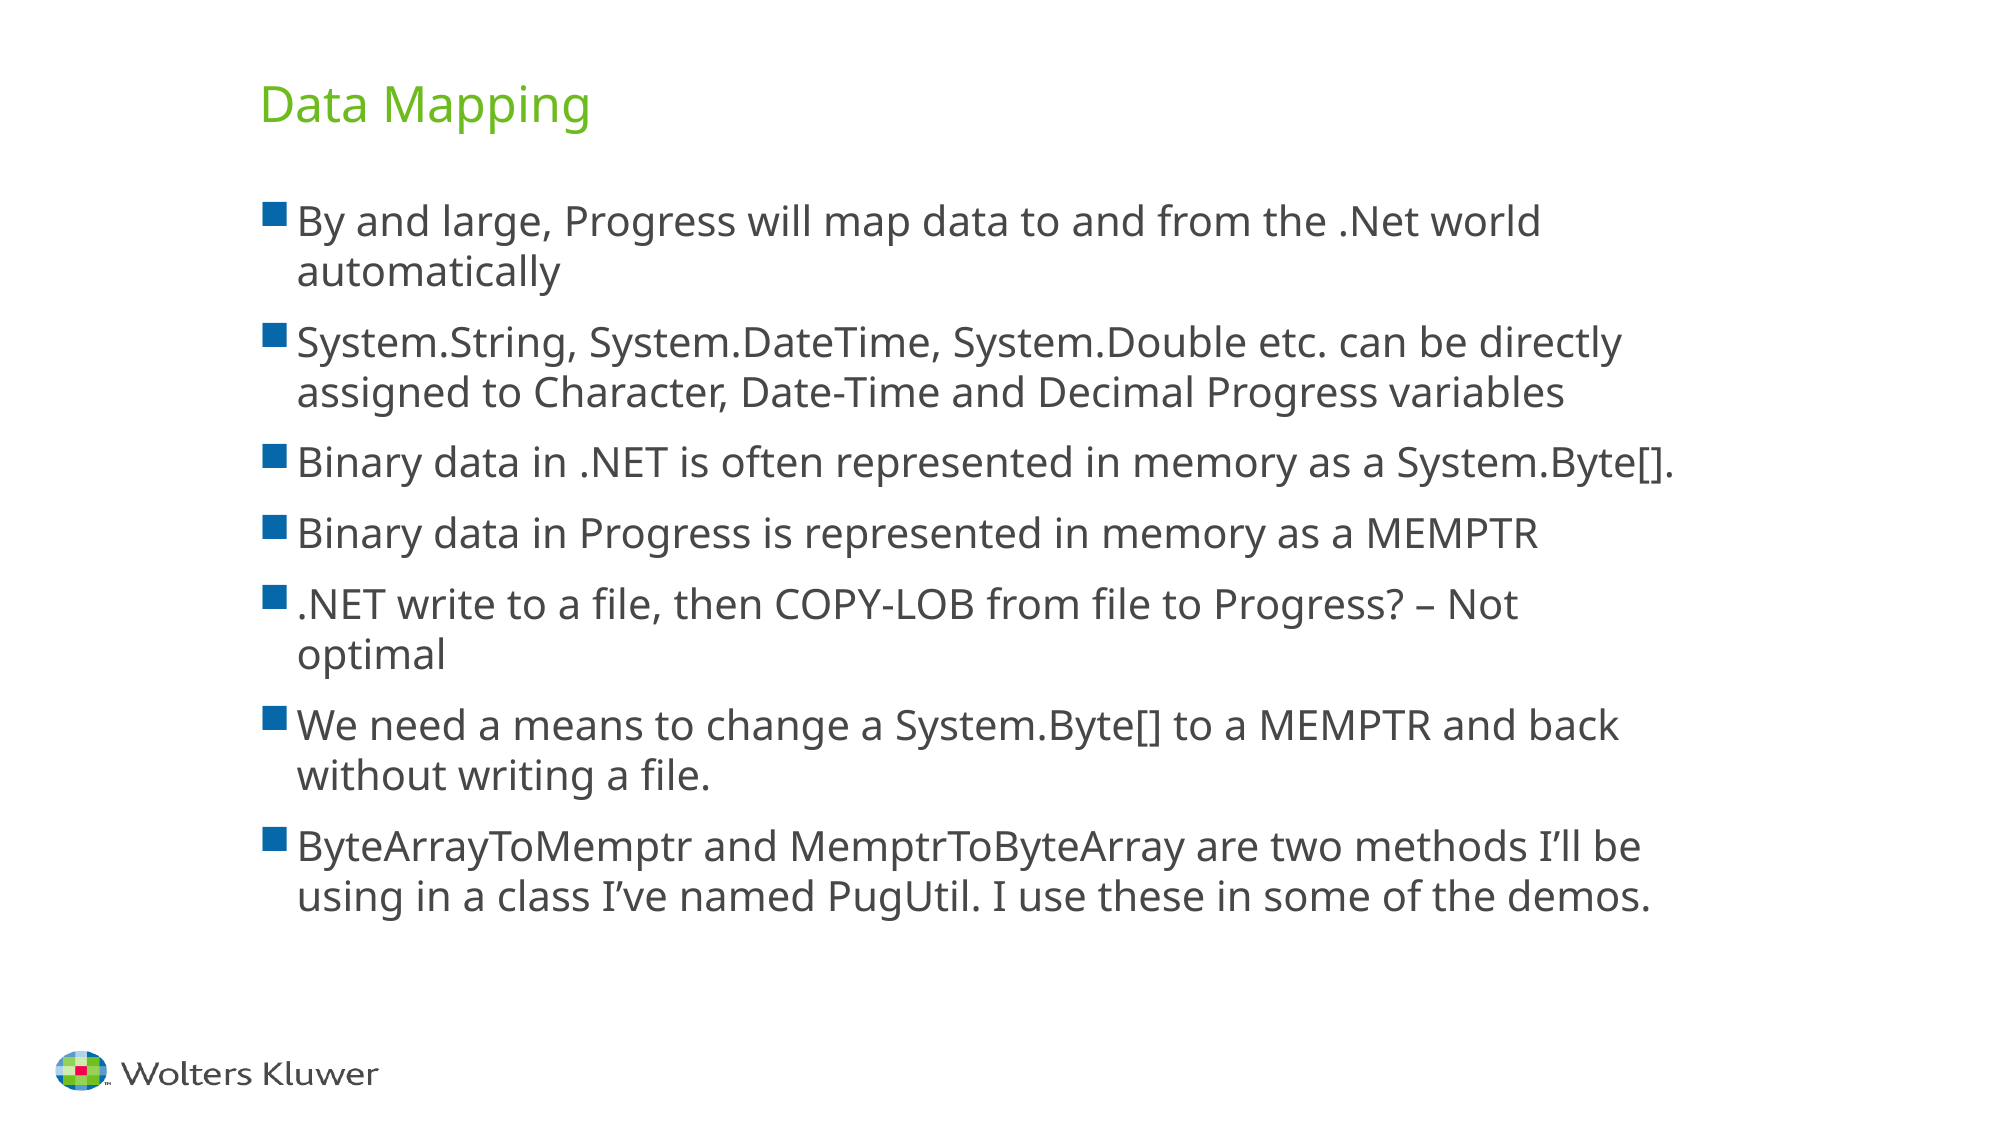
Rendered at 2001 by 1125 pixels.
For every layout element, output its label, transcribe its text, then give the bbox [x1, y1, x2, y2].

list By and large, Progress will map data to and from the .Net world automatically System.String, System.DateTime, System.Double etc. can be directly assigned to Character, Date-Time and Decimal Progress variables Binary data in .NET is often represented in memory as a System.Byte[]. Binary data in Progress is represented in memory as a MEMPTR .NET write to a file, then COPY-LOB from file to Progress? – Not optimal We need a means to change a System.Byte[] to a MEMPTR and back without writing a file. ByteArrayToMemptr and MemptrToByteArray are two methods I’ll be using in a class I’ve named PugUtil. I use these in some of the demos. [243, 186, 1695, 1000]
title Data Mapping [243, 63, 1695, 141]
